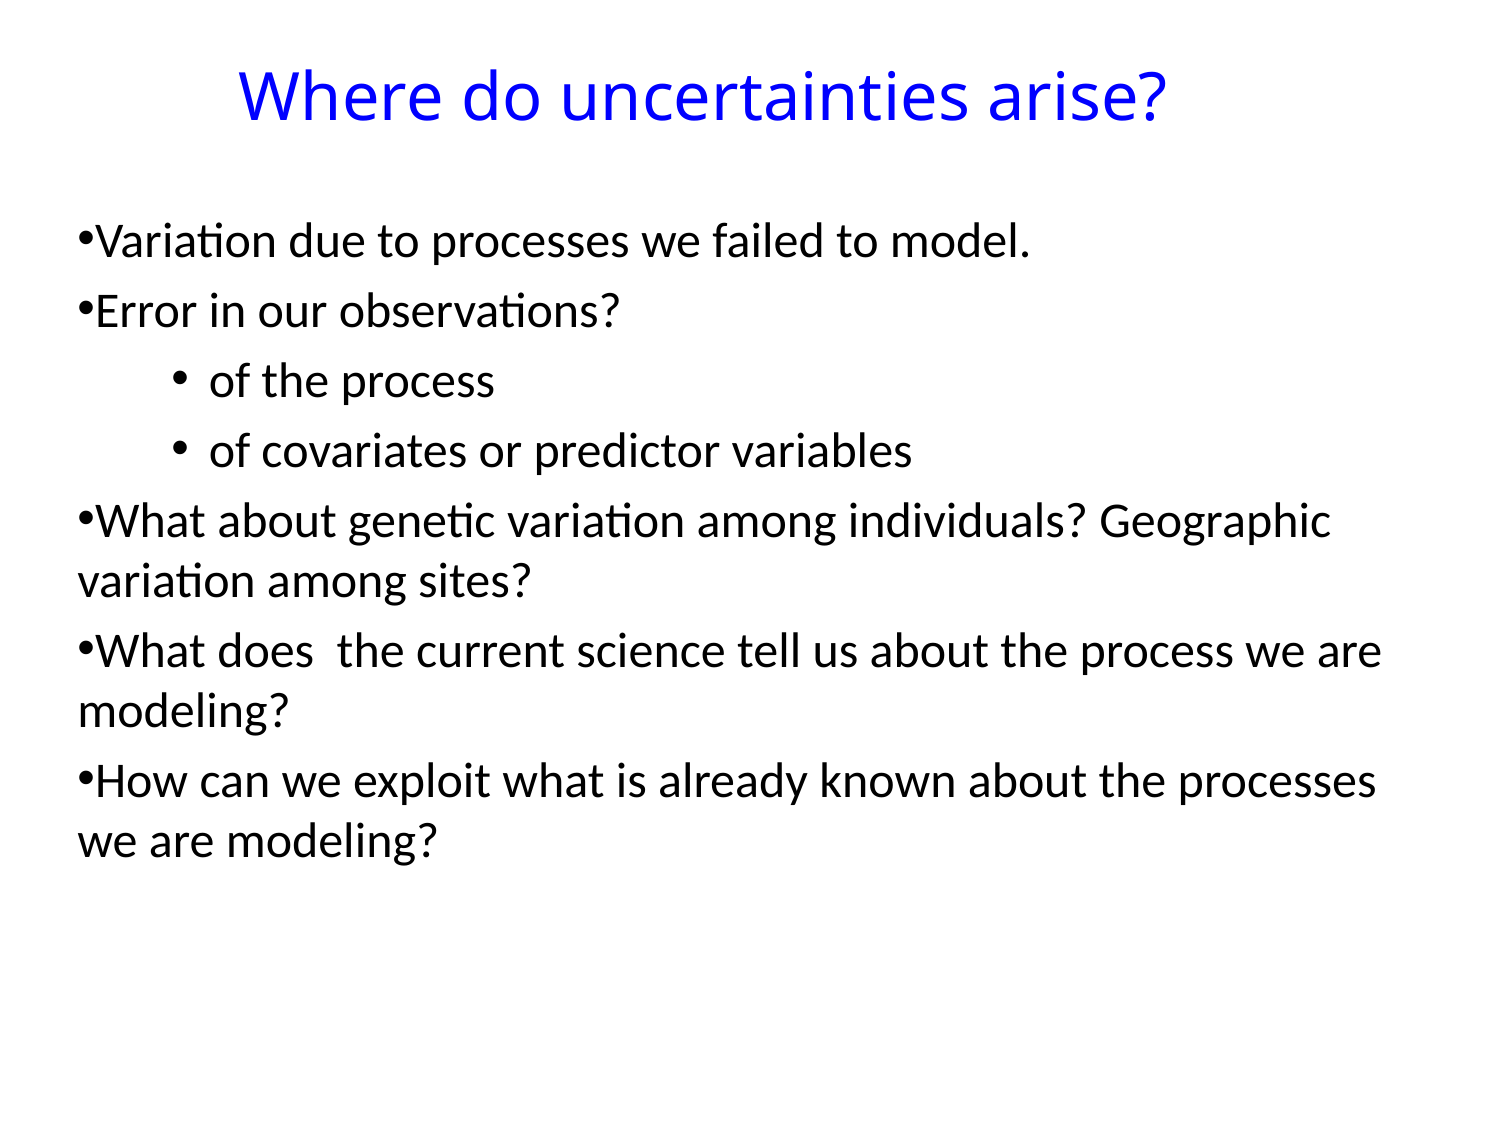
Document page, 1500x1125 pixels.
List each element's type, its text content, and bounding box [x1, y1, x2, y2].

title Where do uncertainties arise? [37, 0, 1388, 188]
list Variation due to processes we failed to model. Error in our observations? of the process of covariates or predictor variables What about genetic variation among individuals? Geographic variation among sites? What does the current science tell us about the process we are modeling? How can we exploit what is already known about the processes we are modeling? [62, 200, 1413, 943]
